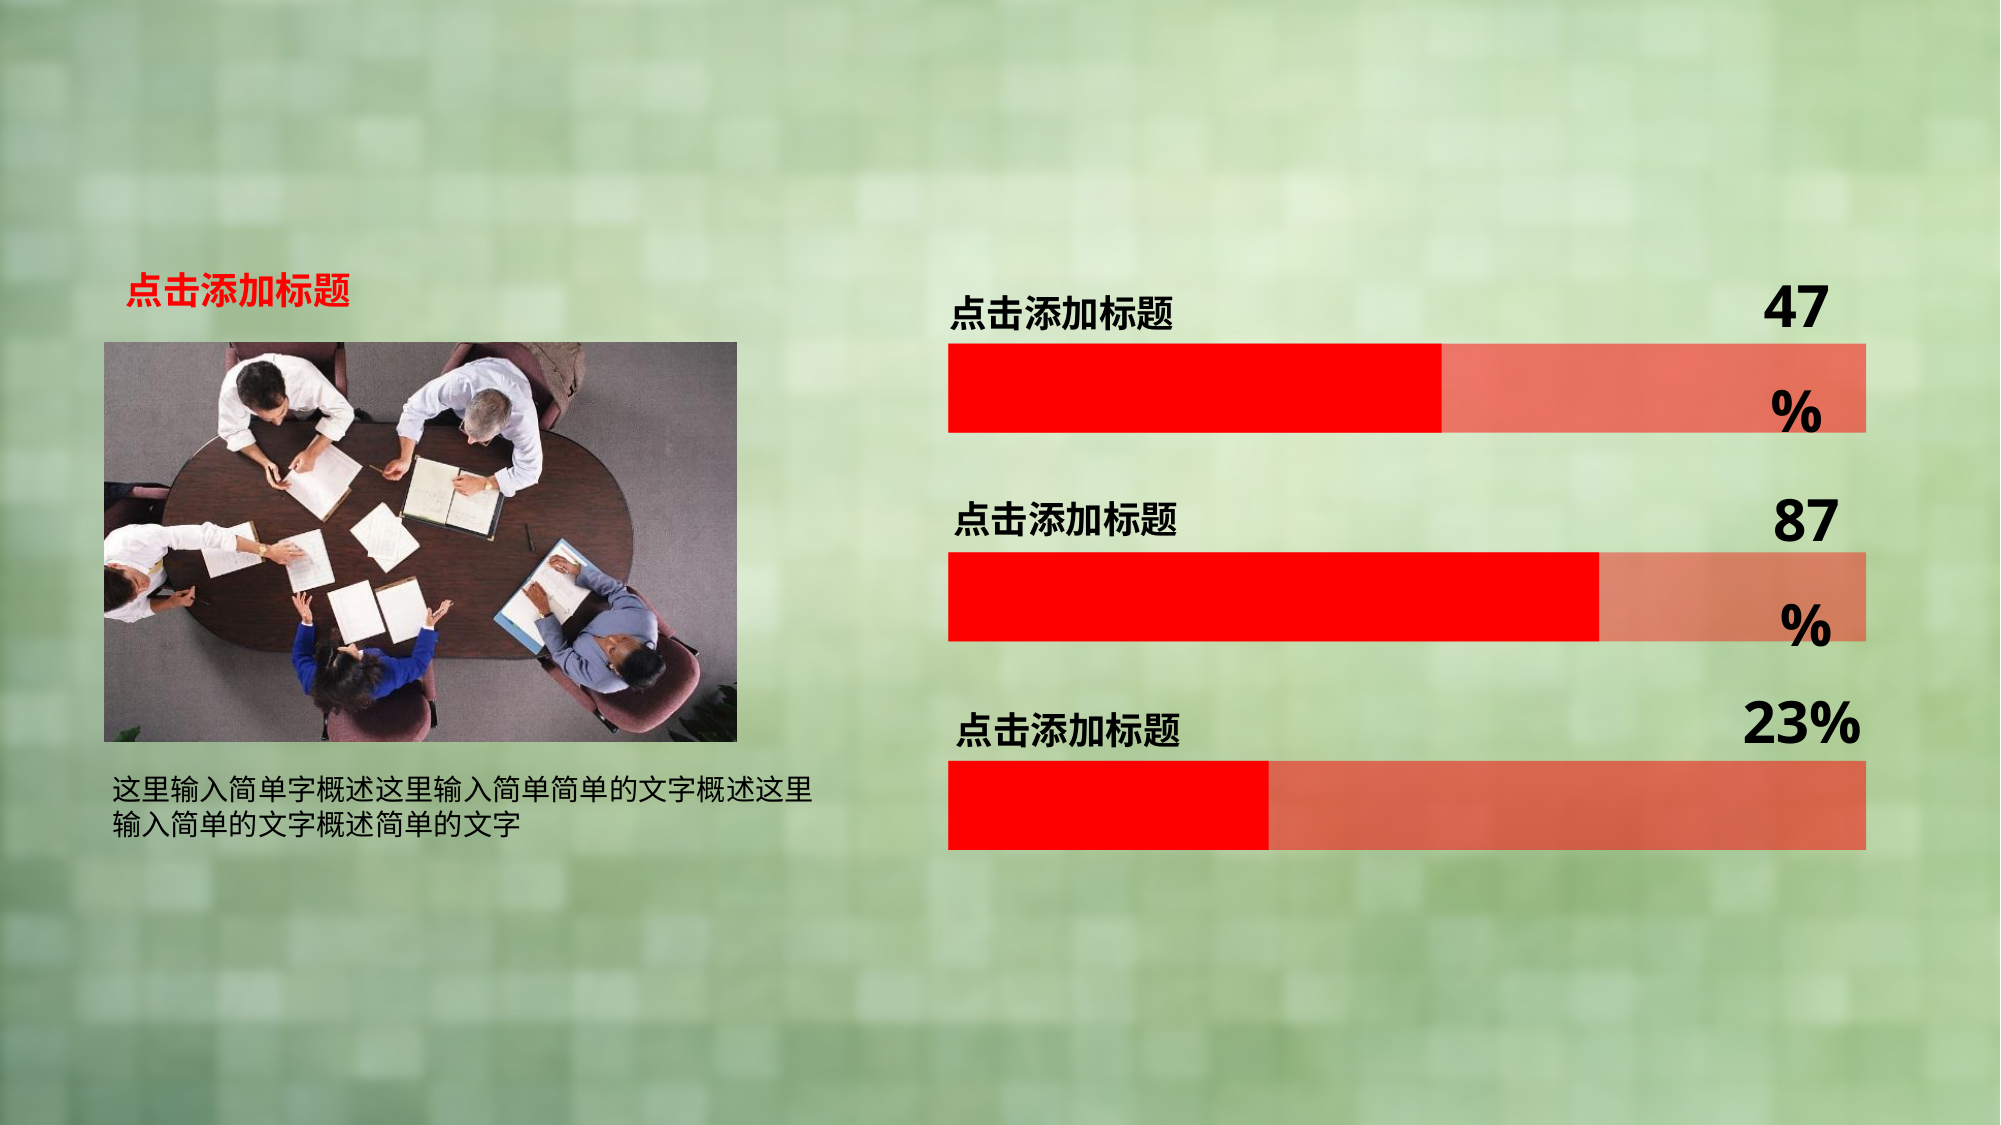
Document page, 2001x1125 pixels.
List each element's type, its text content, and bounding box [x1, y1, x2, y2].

text_box 47% [1727, 227, 1867, 343]
text_box 这里输入简单字概述这里输入简单简单的文字概述这里 输入简单的文字概述简单的文字 [97, 763, 842, 849]
text_box 23% [1727, 642, 1878, 763]
text_box 87% [1736, 440, 1876, 642]
text_box 点击添加标题 [920, 260, 1203, 343]
text_box 点击添加标题 [924, 466, 1207, 549]
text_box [948, 760, 1867, 851]
text_box 点击添加标题 [927, 677, 1210, 760]
text_box 点击添加标题 [97, 236, 379, 319]
picture [0, 0, 2000, 1125]
text_box 47% [1727, 442, 1736, 452]
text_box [948, 343, 1867, 433]
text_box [948, 552, 1867, 642]
